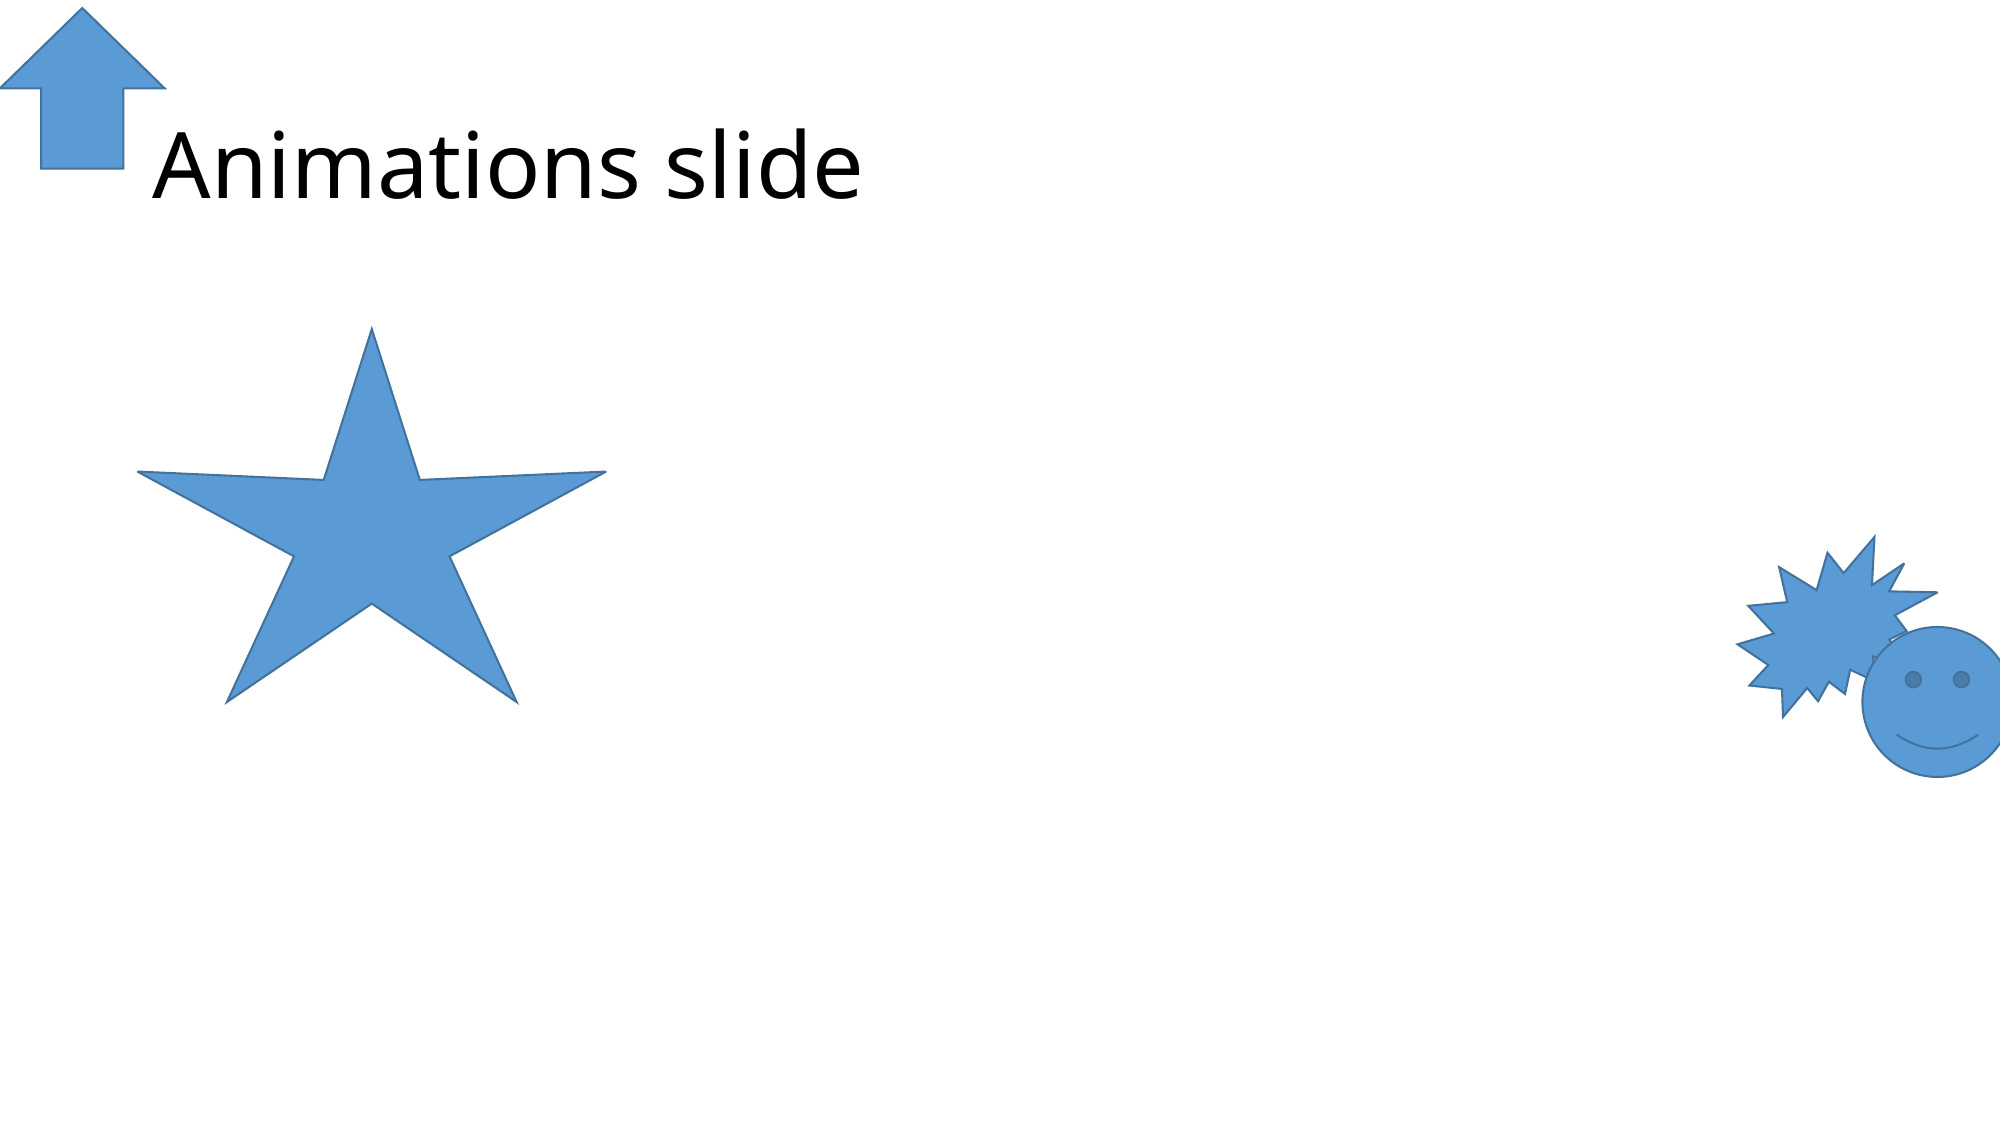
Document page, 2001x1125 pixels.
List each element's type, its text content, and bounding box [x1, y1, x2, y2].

text_box [1735, 534, 1939, 720]
title Animations slide [137, 59, 1863, 278]
text_box [1861, 625, 2000, 779]
text_box [136, 325, 607, 705]
text_box [0, 6, 168, 170]
